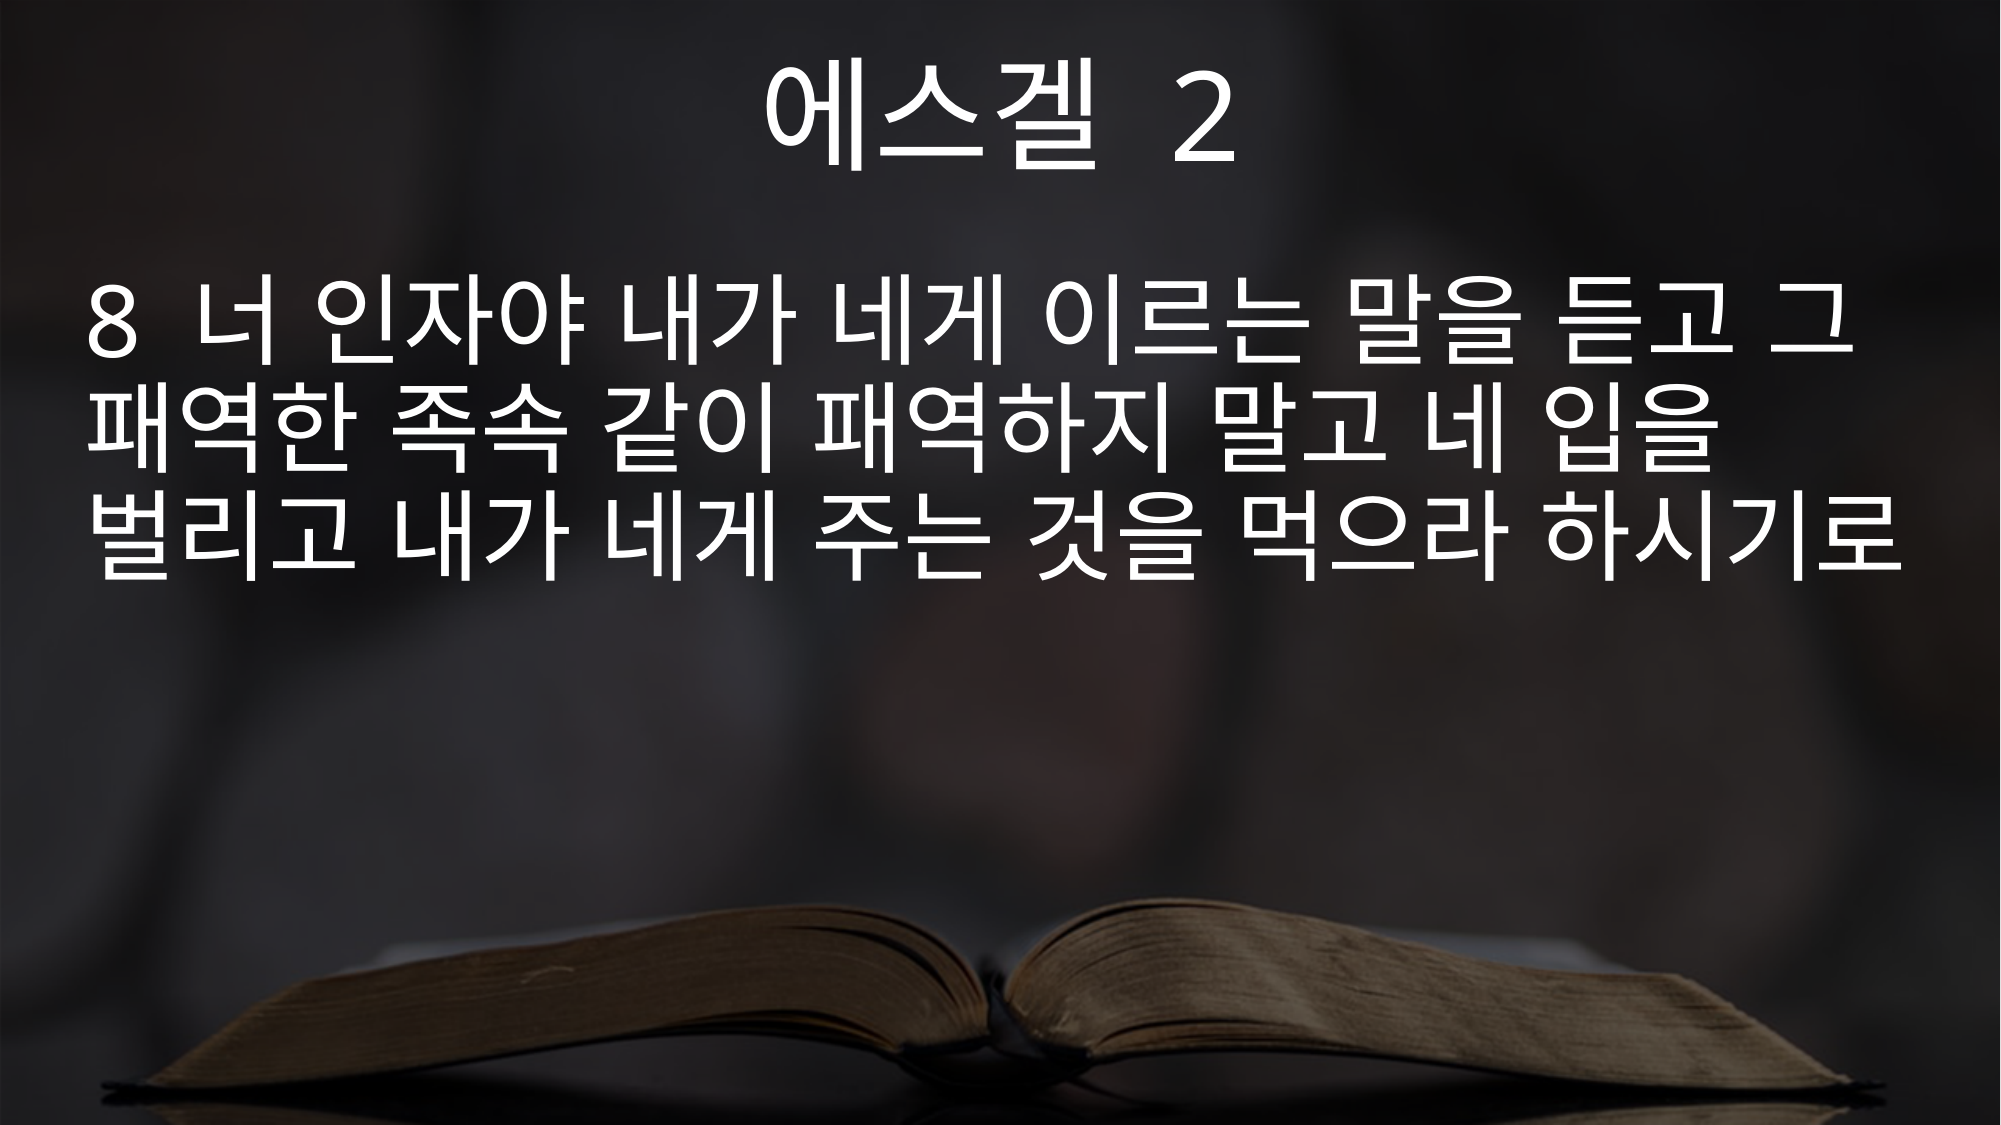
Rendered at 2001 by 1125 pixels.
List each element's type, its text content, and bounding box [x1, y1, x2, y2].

footer 에스겔 2 [0, 32, 2000, 192]
picture [0, 0, 2001, 1125]
list 8 너 인자야 내가 네게 이르는 말을 듣고 그 패역한 족속 같이 패역하지 말고 네 입을 벌리고 내가 네게 주는 것을 먹으라 하시기로 [69, 263, 1953, 423]
